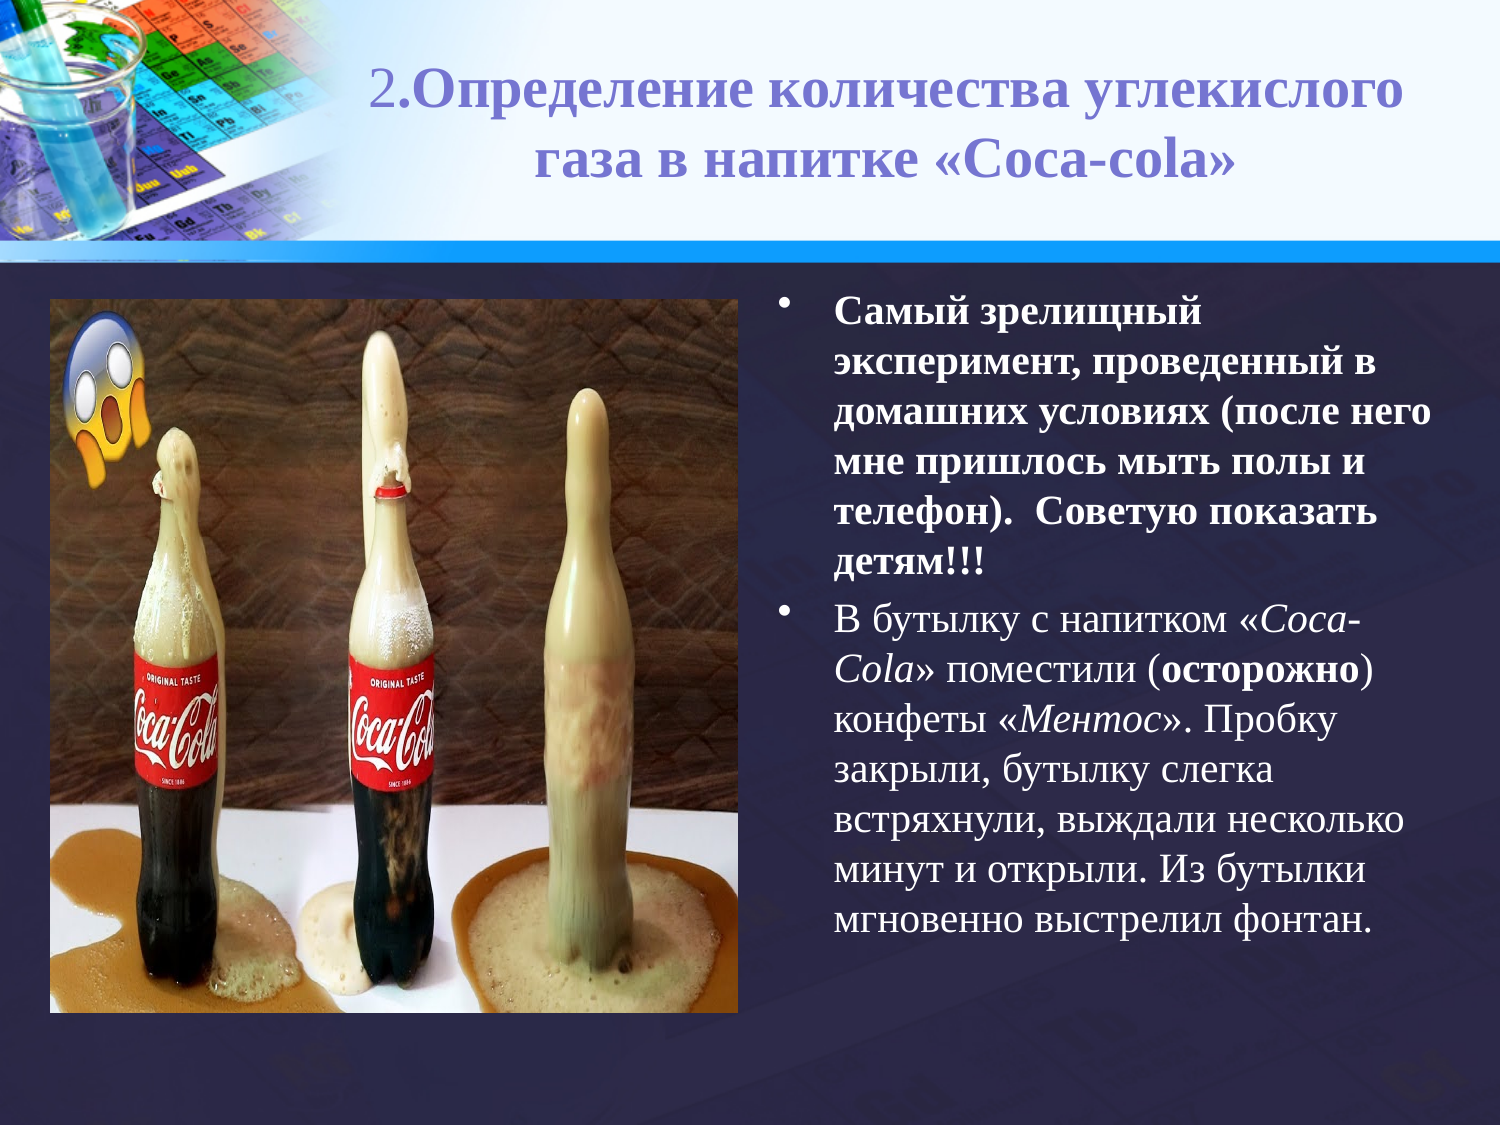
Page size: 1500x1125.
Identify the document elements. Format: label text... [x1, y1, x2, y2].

title 2.Определение количества углекислого газа в напитке «Coca-сola» [317, 24, 1456, 213]
list [37, 274, 738, 1013]
list Самый зрелищный эксперимент, проведенный в домашних условиях (после него мне пришлось мыть полы и телефон). Советую показать детям!!! В бутылку с напитком «Coca-Cola» поместили (осторожно) конфеты «Ментос». Пробку закрыли, бутылку слегка встряхнули, выждали несколько минут и открыли. Из бутылки мгновенно выстрелил фонтан. [762, 274, 1463, 1013]
picture [0, 0, 1500, 1125]
